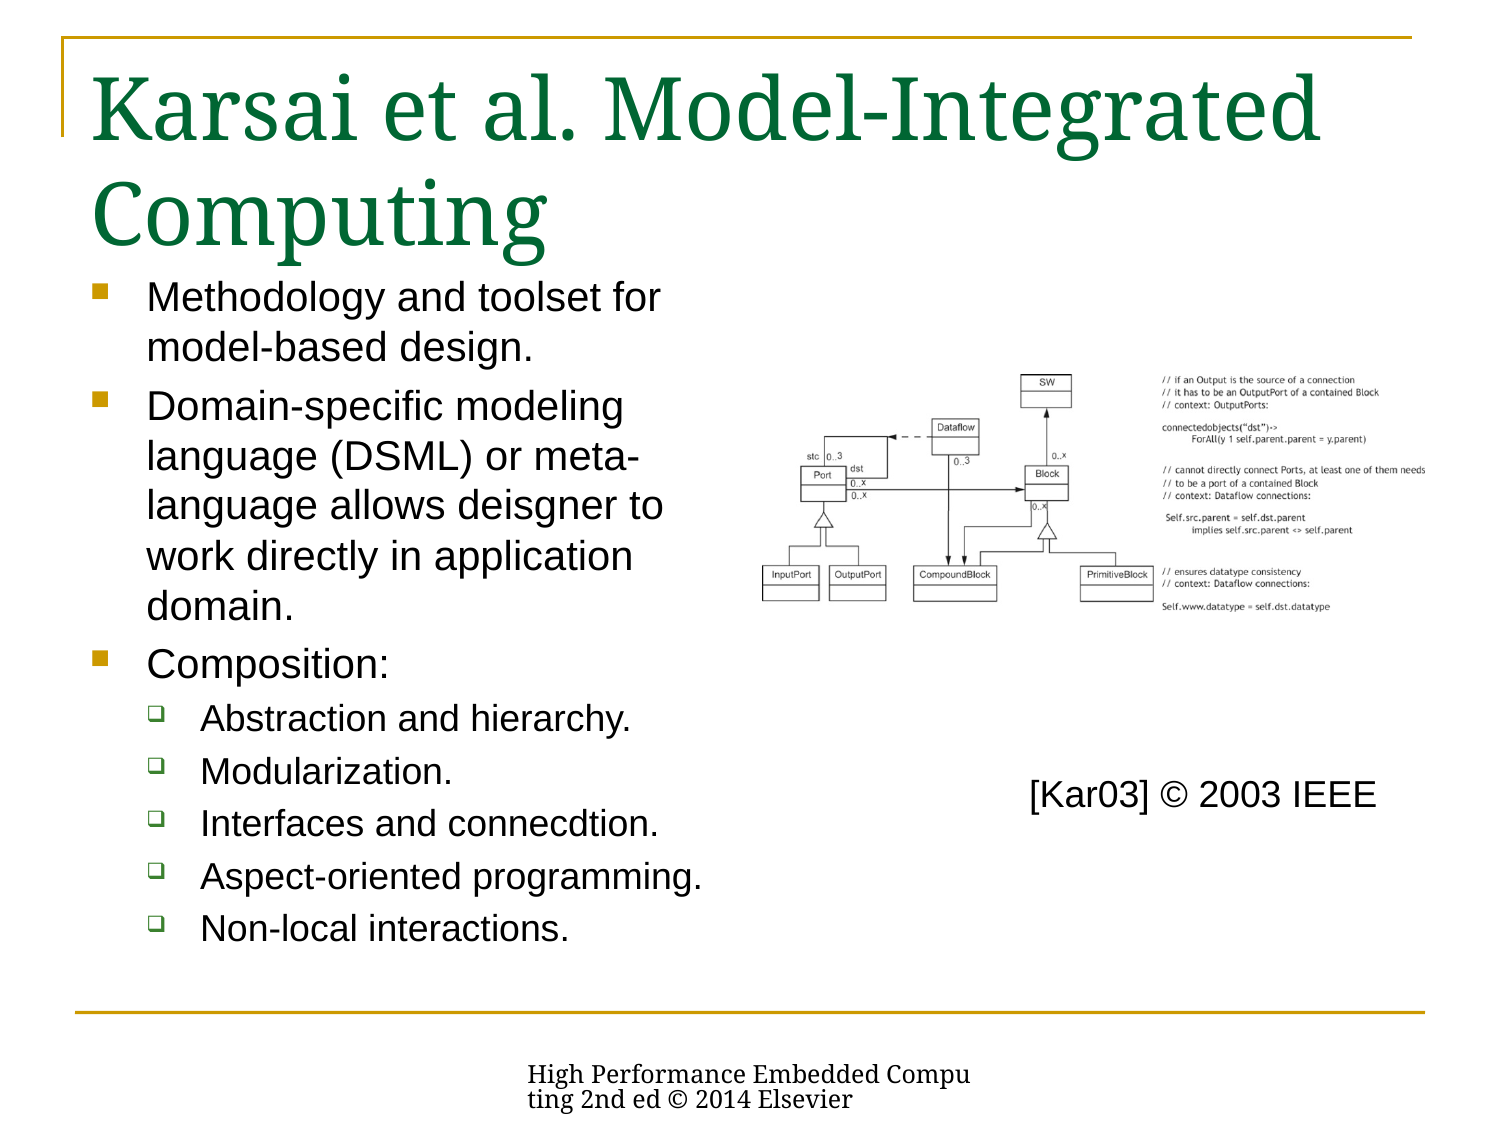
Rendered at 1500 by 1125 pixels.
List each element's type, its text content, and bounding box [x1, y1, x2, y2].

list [762, 374, 1426, 612]
text_box [Kar03] © 2003 IEEE [1014, 762, 1393, 823]
title Karsai et al. Model-Integrated Computing [75, 45, 1425, 233]
footer High Performance Embedded Computing 2nd ed © 2014 Elsevier [512, 1025, 988, 1100]
list Methodology and toolset for model-based design. Domain-specific modeling language (DSML) or meta-language allows deisgner to work directly in application domain. Composition: Abstraction and hierarchy. Modularization. Interfaces and connecdtion. Aspect-oriented programming. Non-local interactions. [75, 262, 750, 1006]
